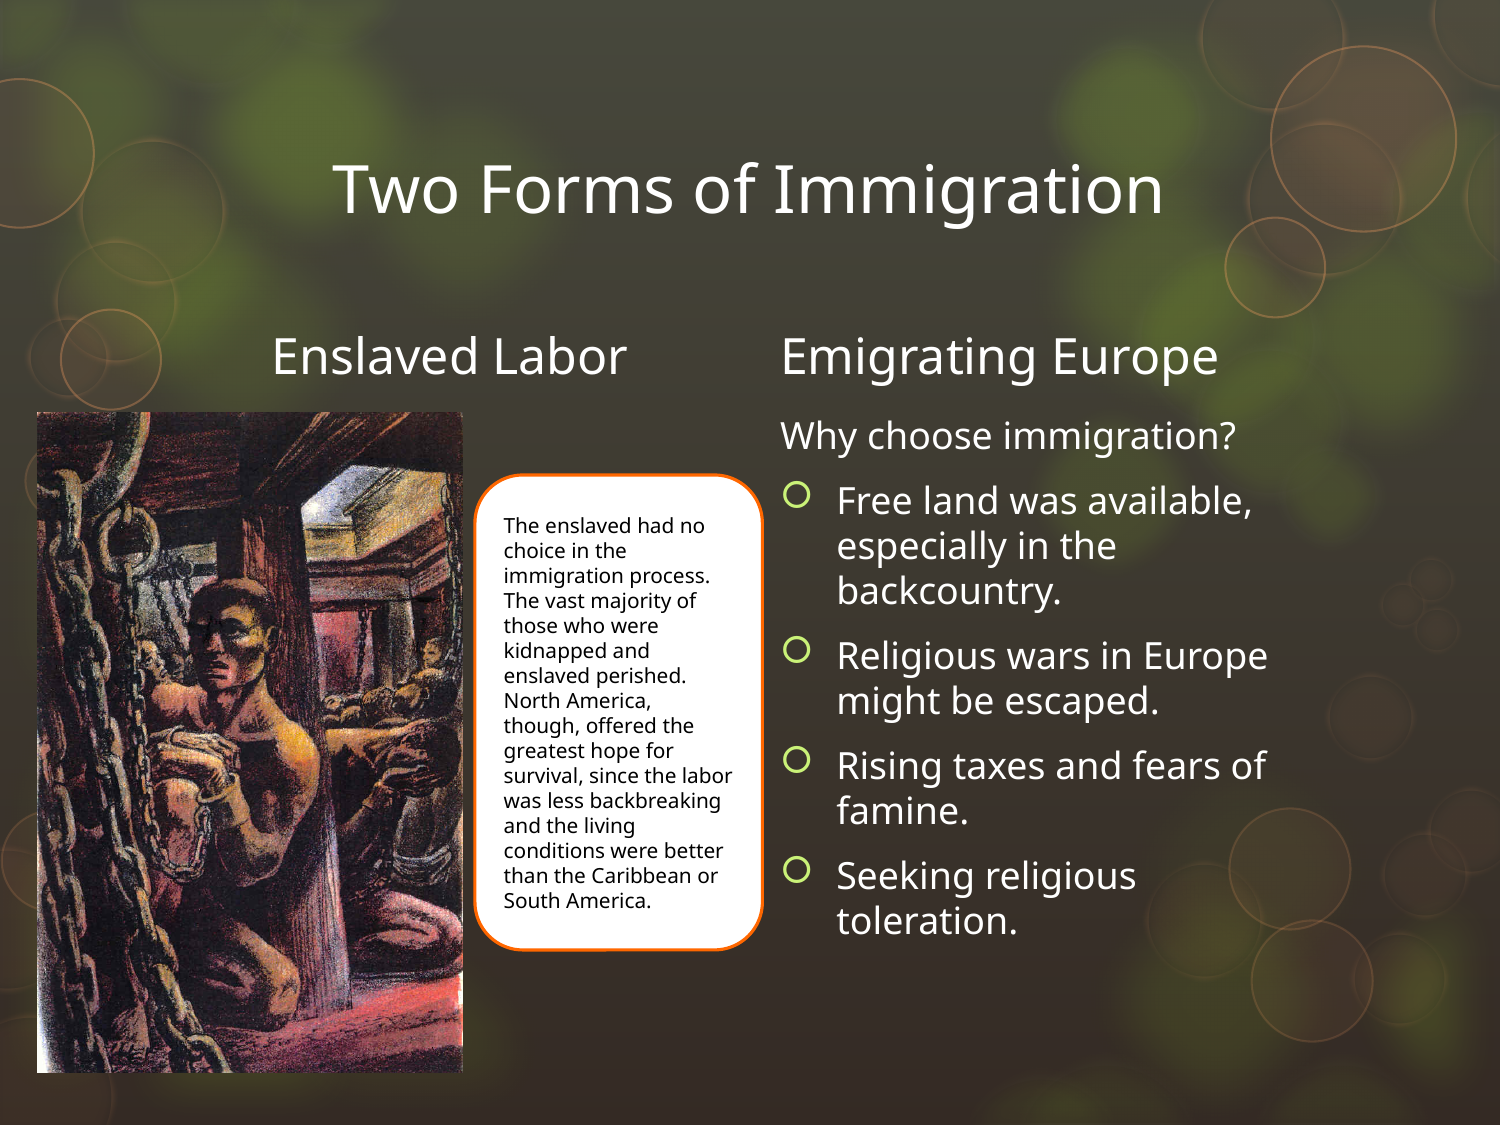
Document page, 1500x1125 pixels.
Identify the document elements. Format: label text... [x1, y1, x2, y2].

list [36, 411, 463, 1074]
list Why choose immigration? Free land was available, especially in the backcountry. Religious wars in Europe might be escaped. Rising taxes and fears of famine. Seeking religious toleration. [765, 391, 1335, 962]
title Two Forms of Immigration [165, 110, 1335, 263]
text_box The enslaved had no choice in the immigration process. The vast majority of those who were kidnapped and enslaved perished. North America, though, offered the greatest hope for survival, since the labor was less backbreaking and the living conditions were better than the Caribbean or South America. [473, 473, 764, 952]
list Enslaved Labor [165, 297, 735, 392]
list Emigrating Europe [765, 297, 1335, 391]
